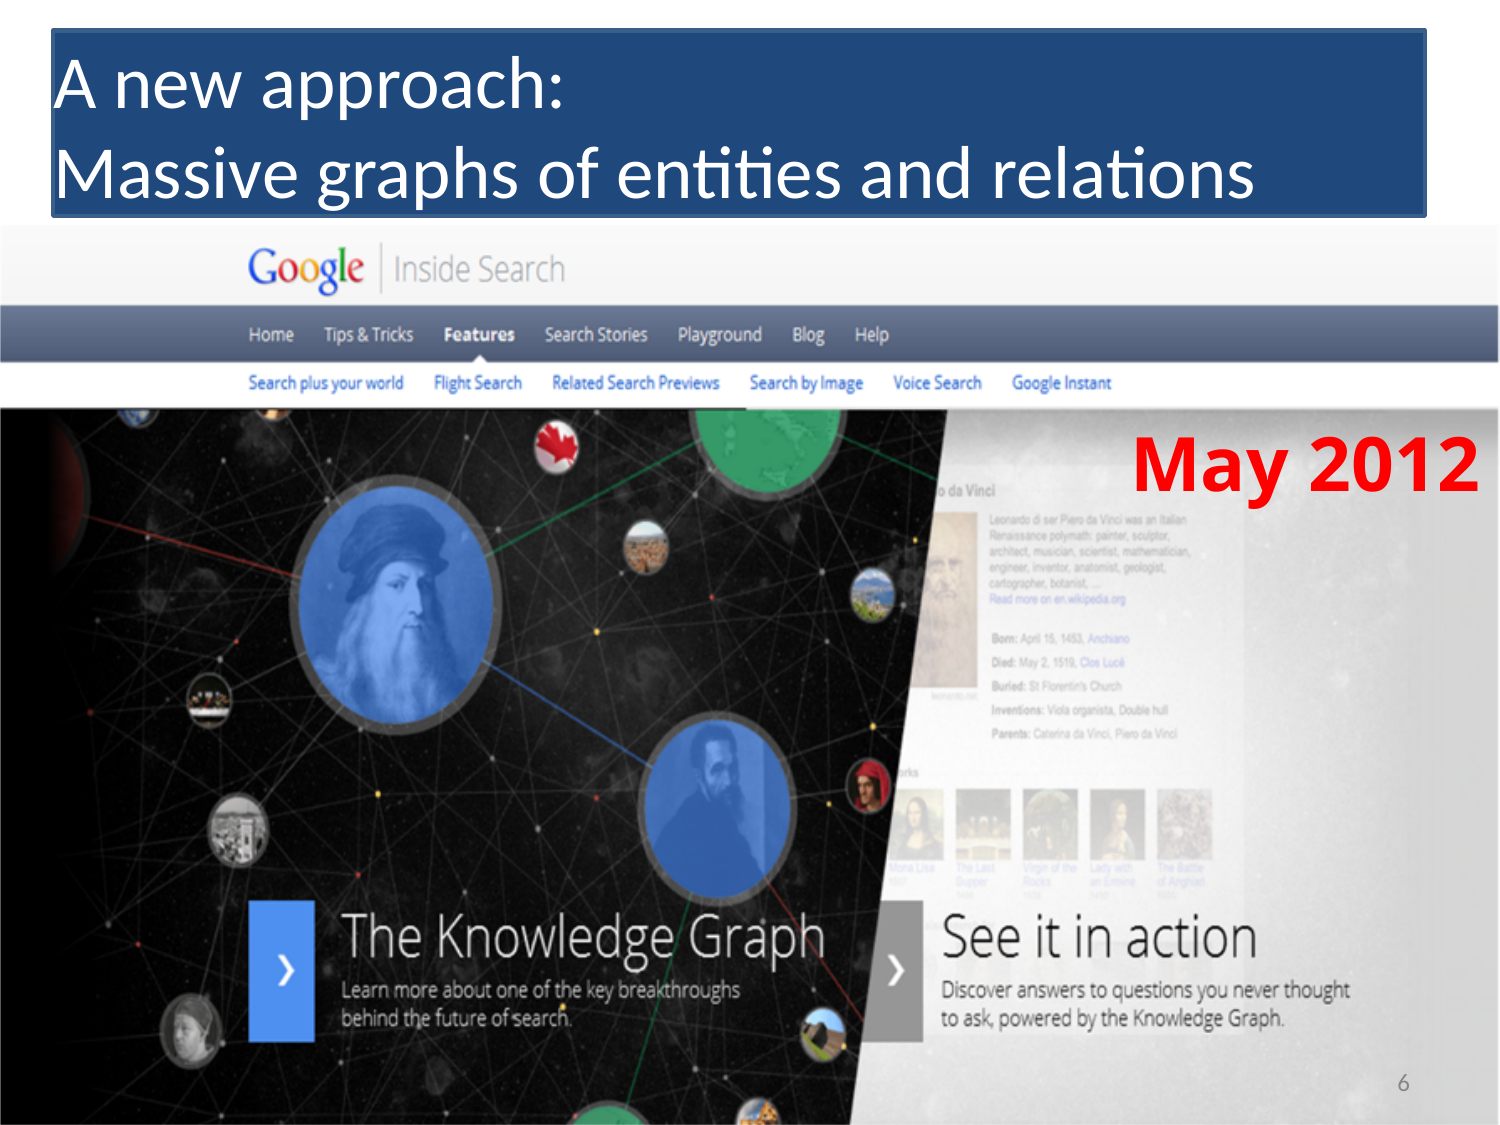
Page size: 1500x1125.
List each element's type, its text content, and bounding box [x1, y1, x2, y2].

picture [0, 222, 1500, 1125]
text_box A new approach: Massive graphs of entities and relations [53, 30, 1425, 216]
